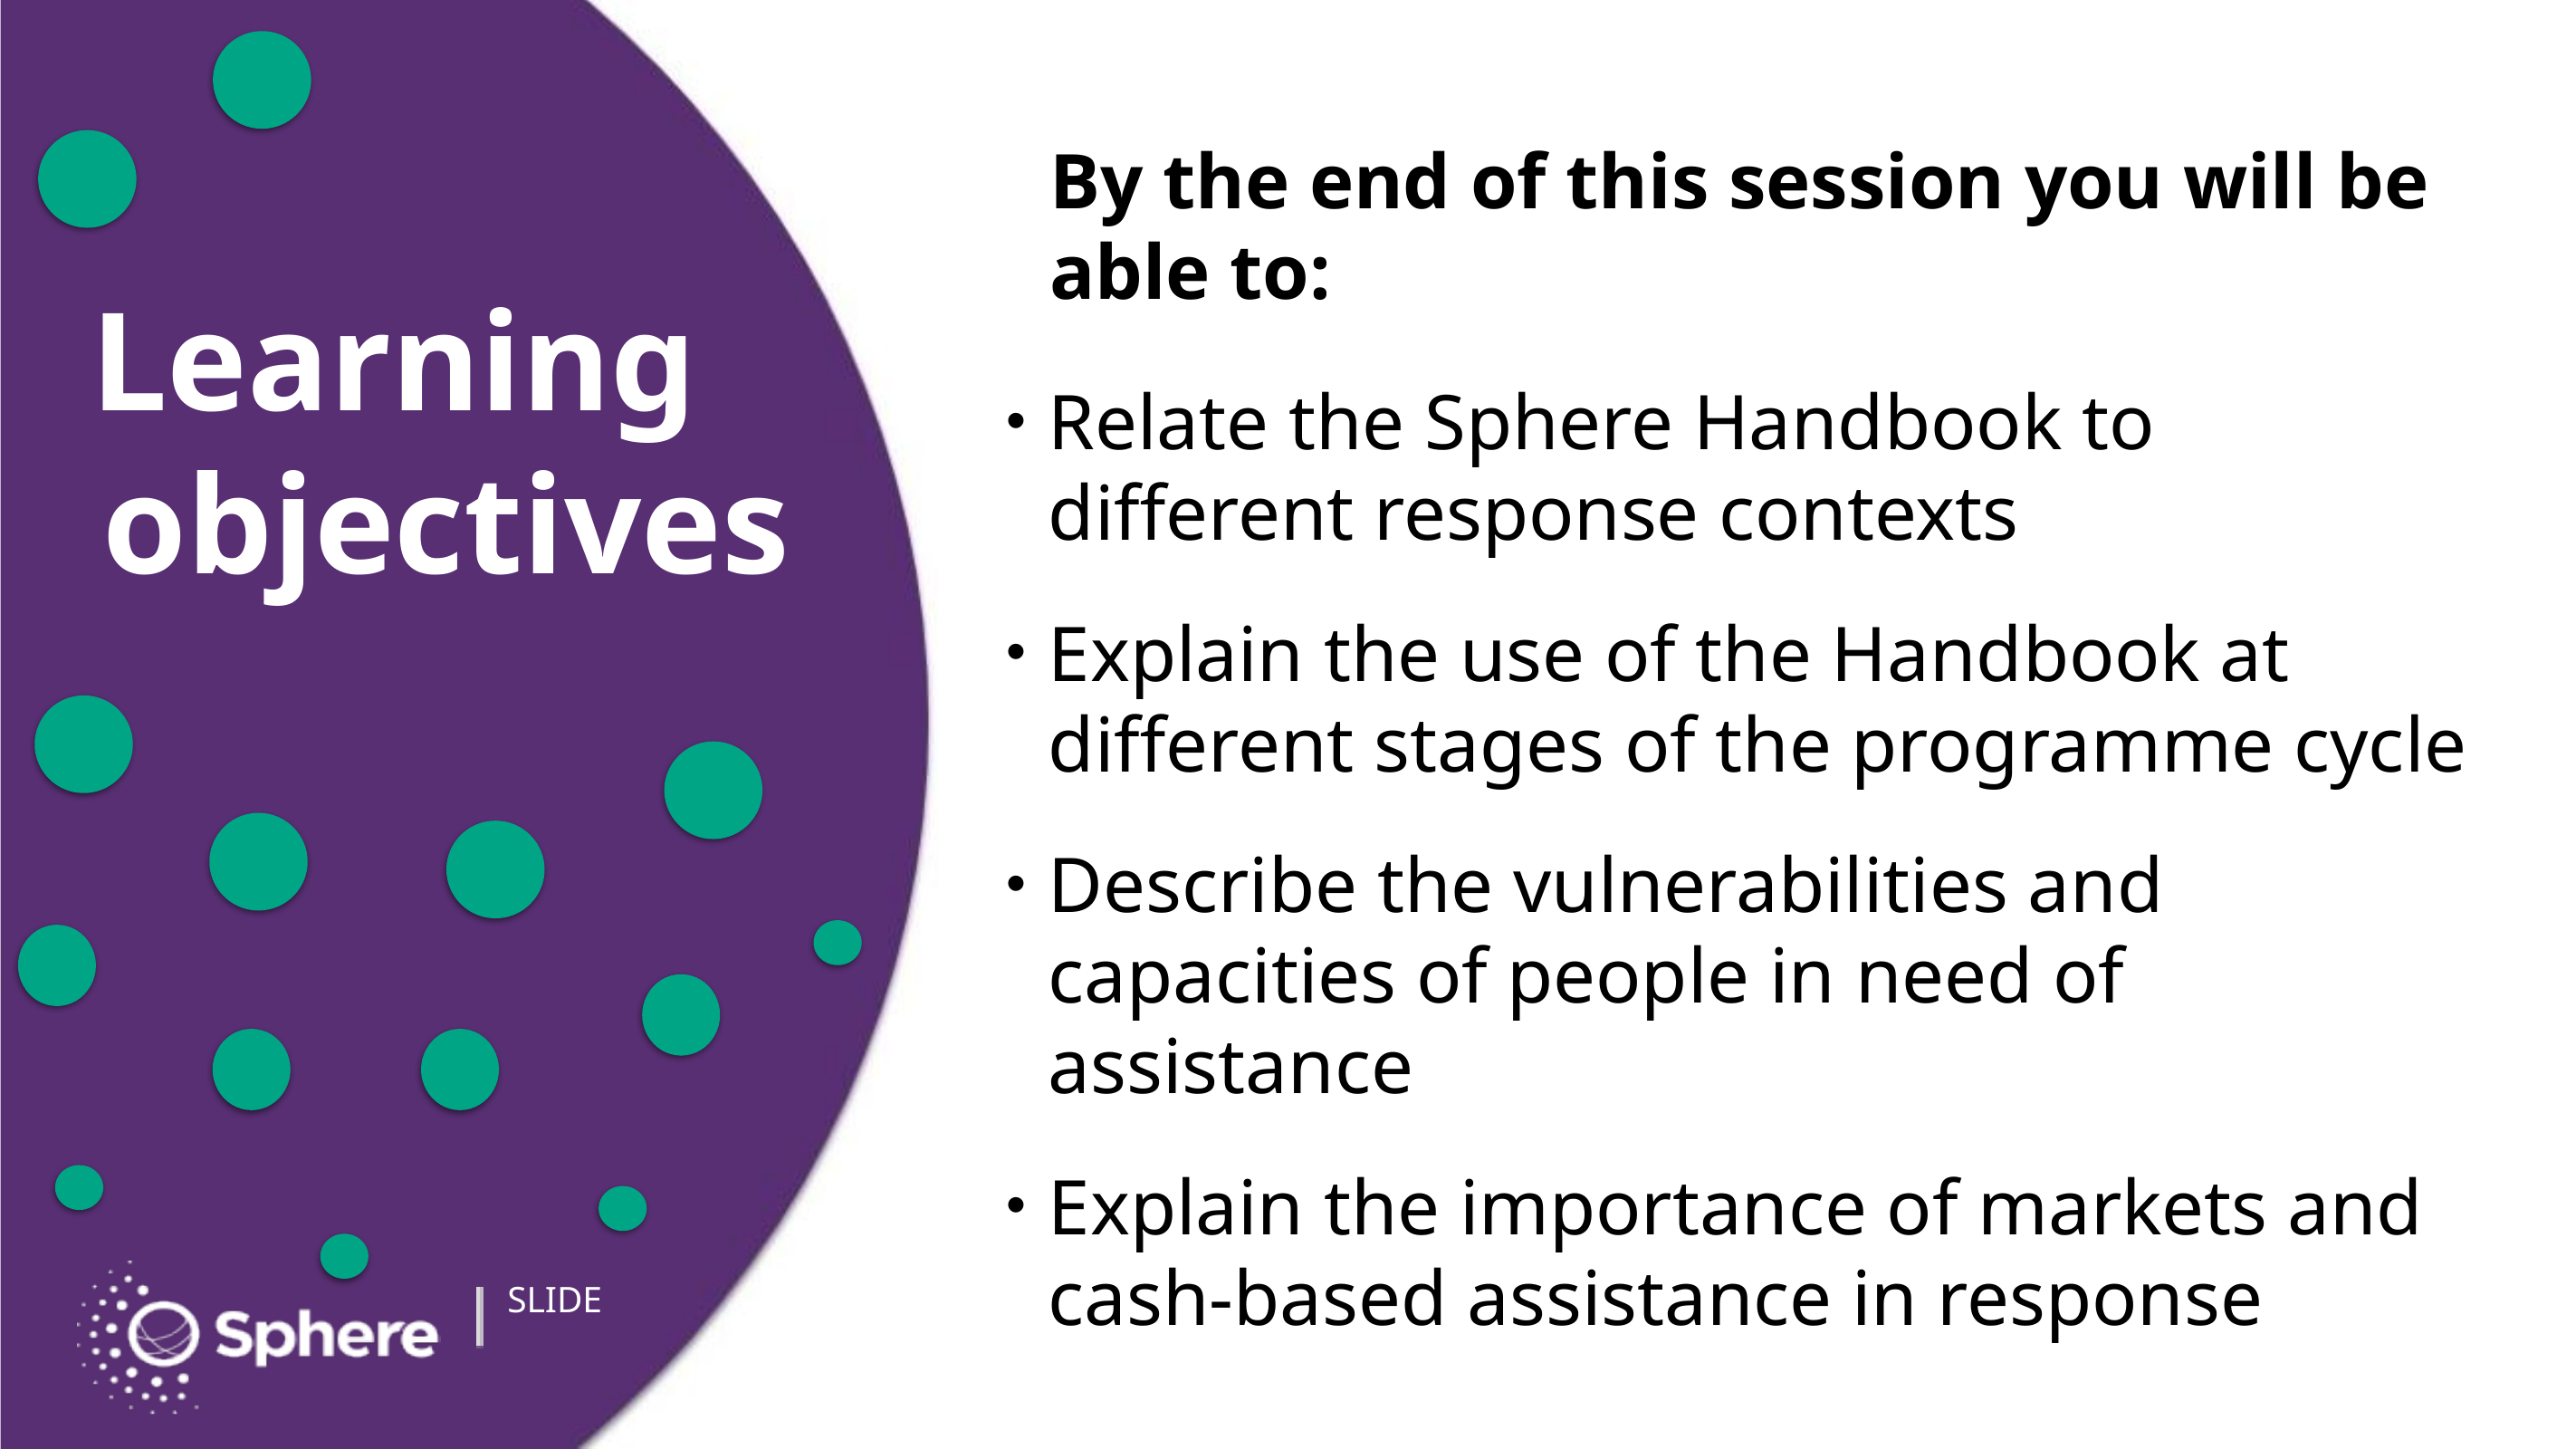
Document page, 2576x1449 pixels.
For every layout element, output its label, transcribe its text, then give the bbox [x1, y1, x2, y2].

title By the end of this session you will be able to: [1041, 125, 2487, 295]
picture [0, 0, 939, 1449]
list Relate the Sphere Handbook to different response contexts Explain the use of the Handbook at different stages of the programme cycle Describe the vulnerabilities and capacities of people in need of assistance Explain the importance of markets and cash-based assistance in response [998, 366, 2487, 1325]
